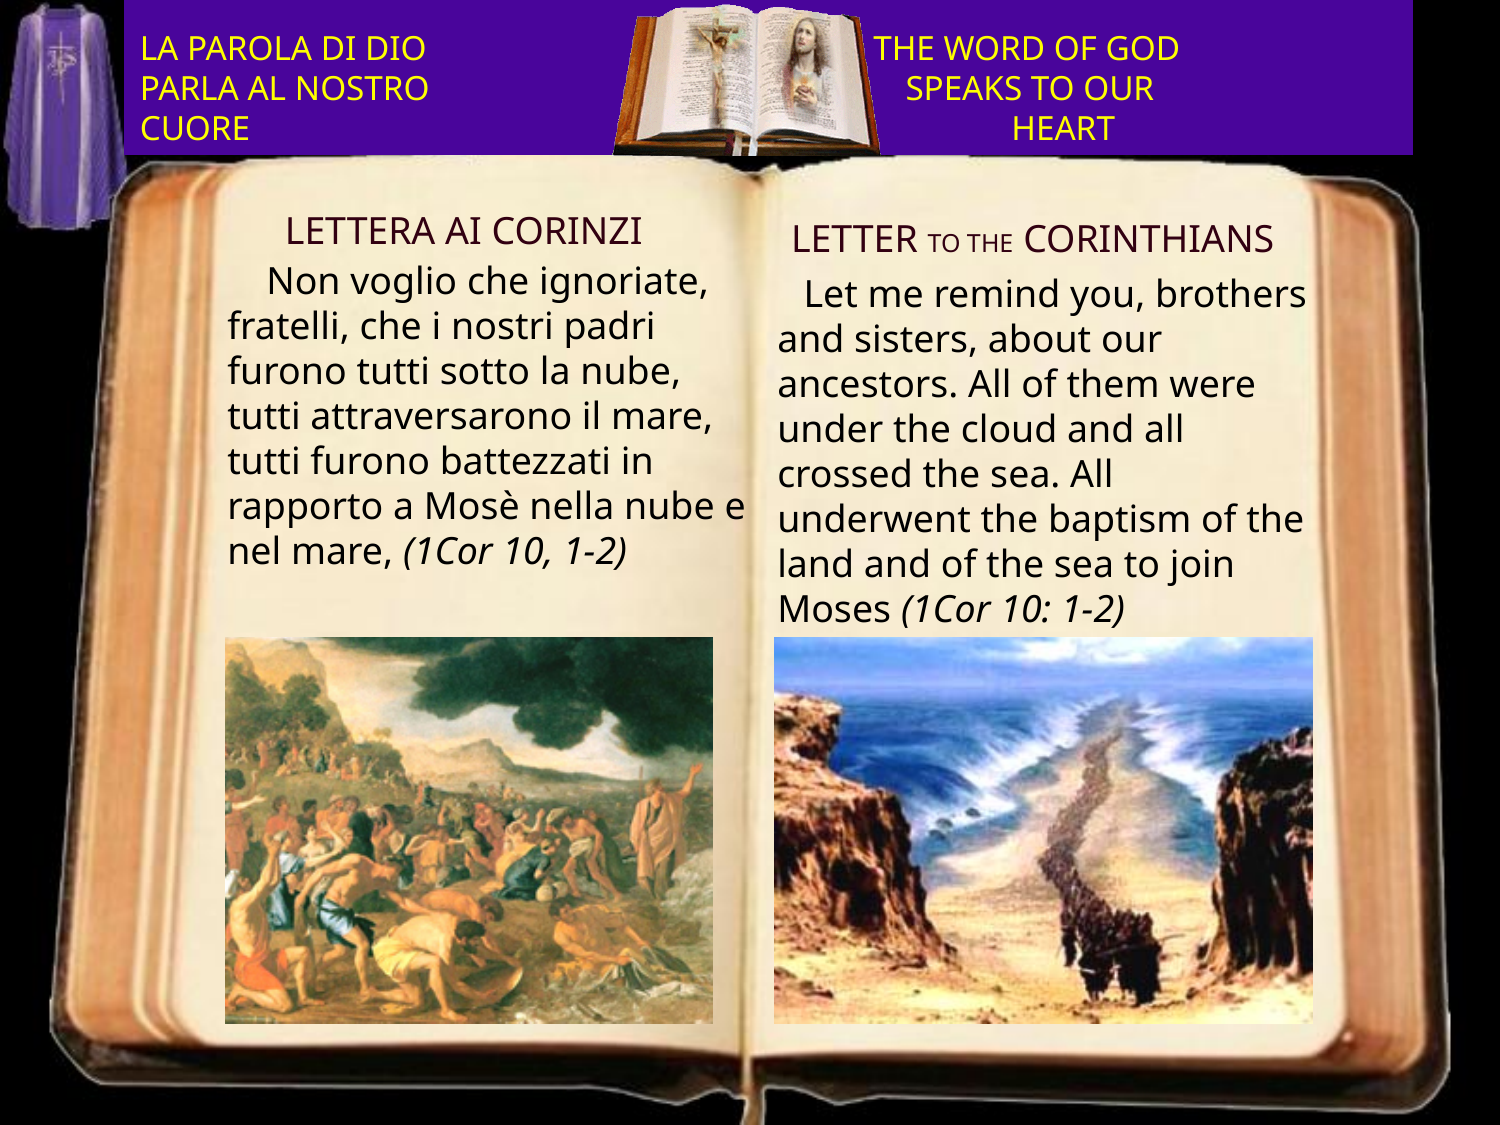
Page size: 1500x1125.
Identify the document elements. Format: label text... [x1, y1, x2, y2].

text_box Let me remind you, brothers and sisters, about our ancestors. All of them were under the cloud and all crossed the sea. All underwent the baptism of the land and of the sea to join Moses (1Cor 10: 1-2) [762, 262, 1325, 638]
text_box LA PAROLA DI DIO THE WORD OF GOD PARLA AL NOSTRO SPEAKS TO OUR CUORE HEART [888, 0, 1413, 155]
picture [0, 0, 1500, 1125]
text_box Non voglio che ignoriate, fratelli, che i nostri padri furono tutti sotto la nube, tutti attraversarono il mare, tutti furono battezzati in rapporto a Mosè nella nube e nel mare, (1Cor 10, 1-2) [212, 249, 763, 580]
text_box LA PAROLA DI DIO THE WORD OF GOD PARLA AL NOSTRO SPEAKS TO OUR CUORE HEART [124, 0, 612, 155]
text_box LETTERA AI CORINZI [212, 199, 725, 249]
title LETTER TO THE CORINTHIANS [750, 200, 1325, 262]
